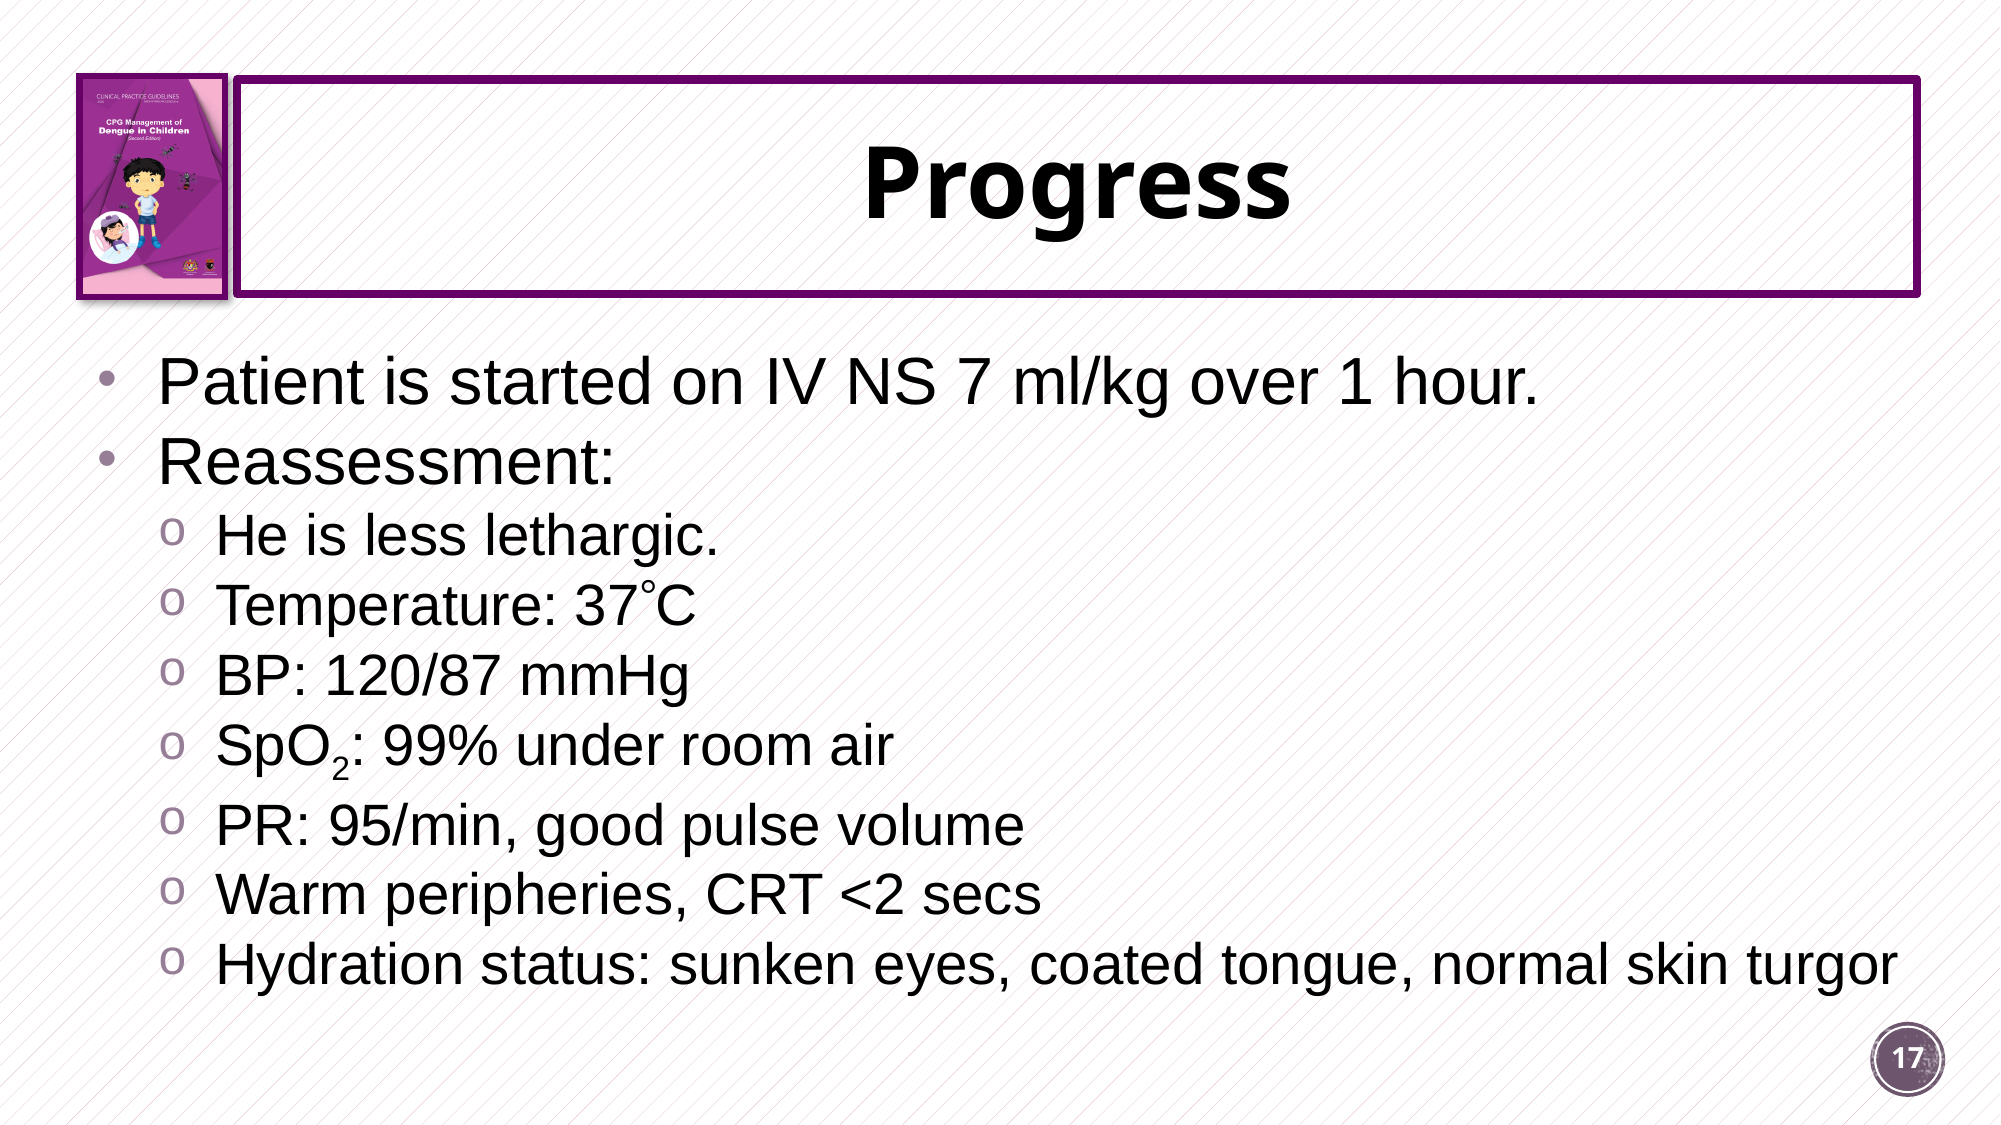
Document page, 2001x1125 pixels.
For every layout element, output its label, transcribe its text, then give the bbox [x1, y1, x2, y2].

text_box Progress [237, 79, 1918, 294]
list Patient is started on IV NS 7 ml/kg over 1 hour. Reassessment: He is less lethargic. Temperature: 37C BP: 120/87 mmHg SpO2: 99% under room air PR: 95/min, good pulse volume Warm peripheries, CRT <2 secs Hydration status: sunken eyes, coated tongue, normal skin turgor [82, 329, 1918, 1046]
slide_number 17 [1855, 1028, 1961, 1089]
picture [83, 79, 222, 294]
